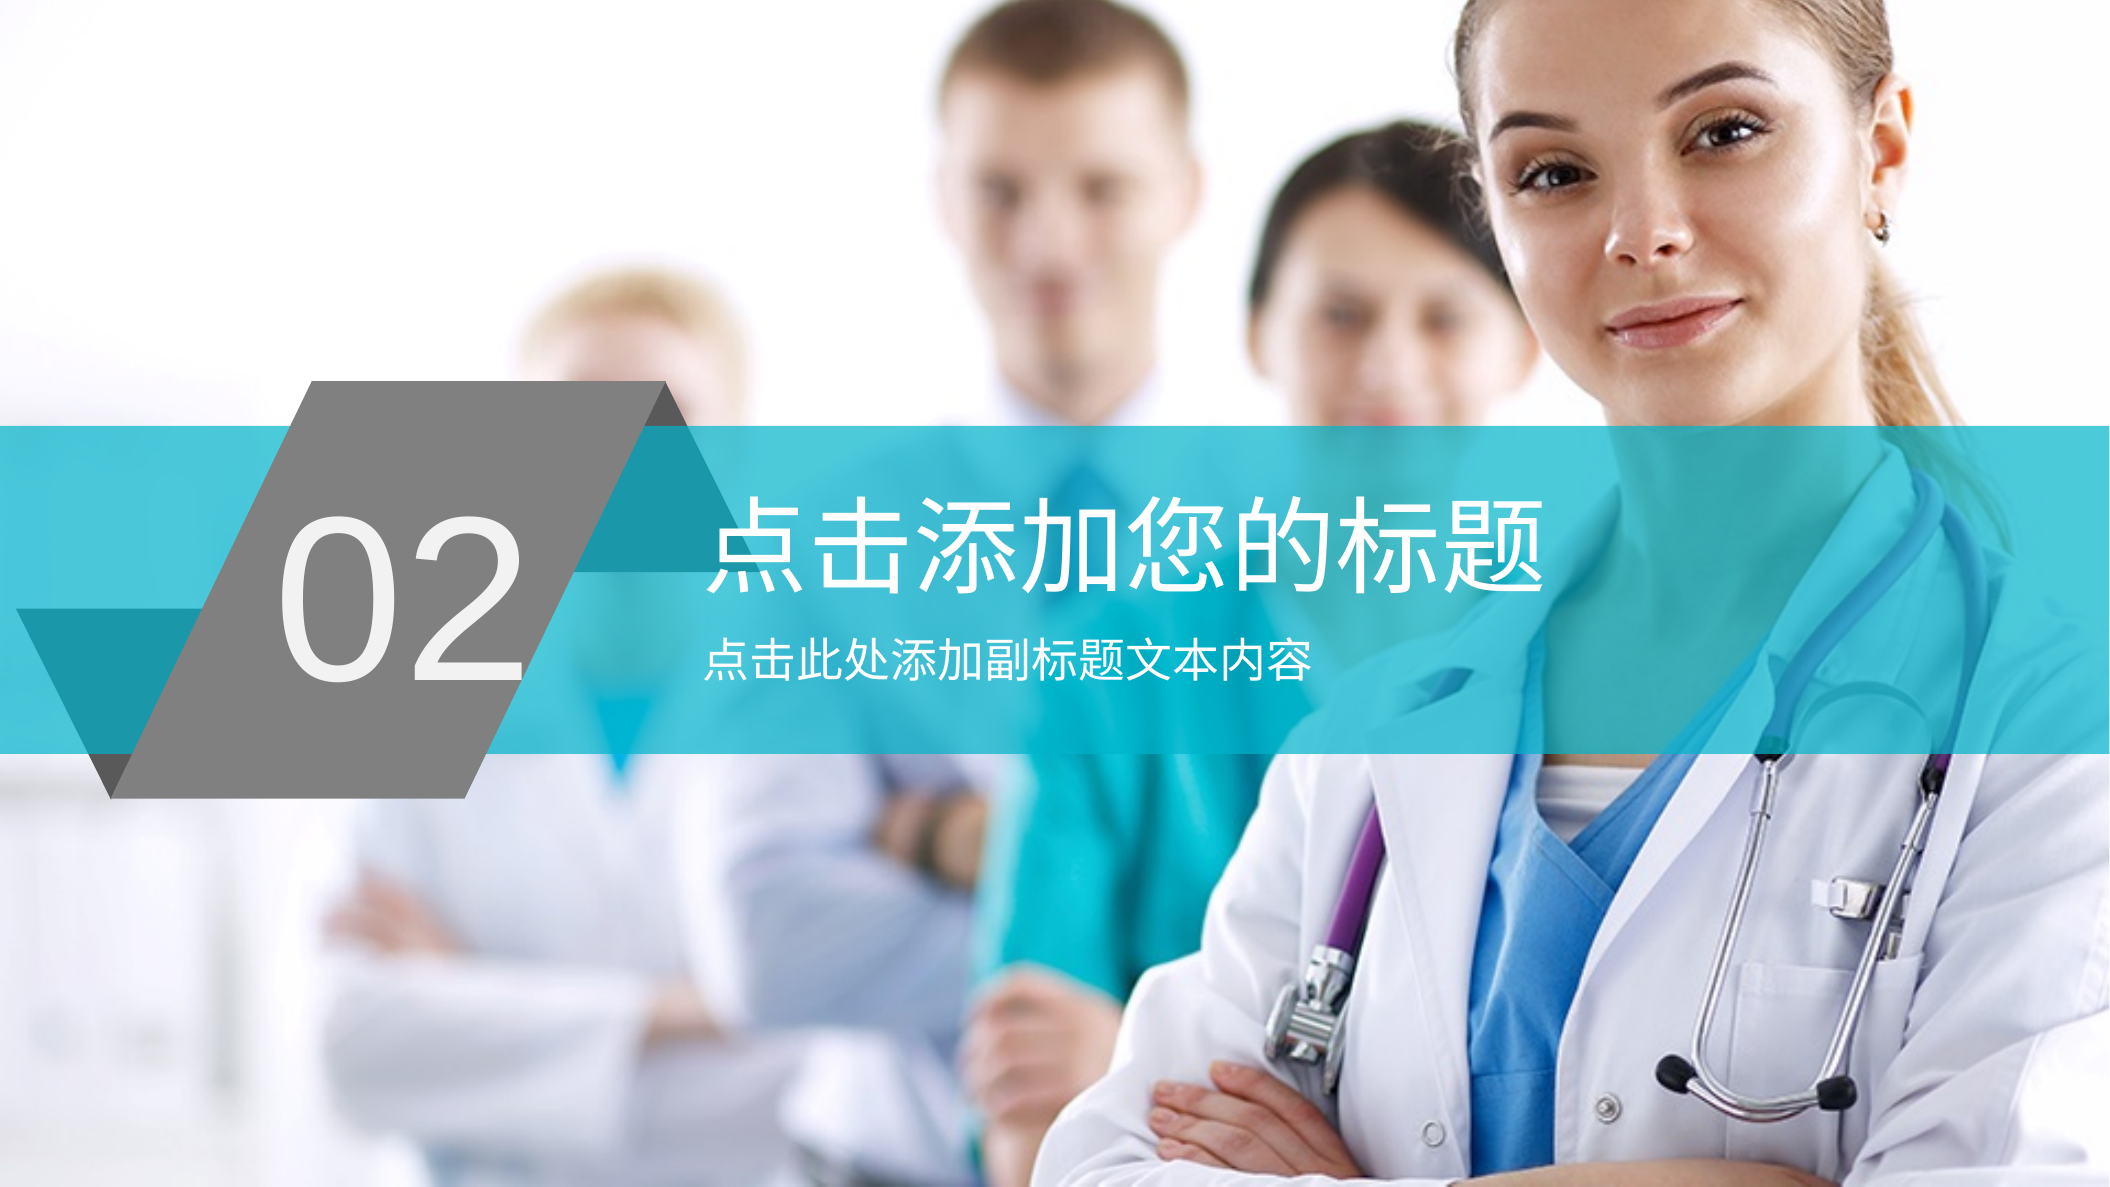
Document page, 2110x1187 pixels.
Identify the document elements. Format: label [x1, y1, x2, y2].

text_box [0, 380, 2110, 800]
text_box [0, 0, 2110, 380]
text_box [0, 800, 2110, 1187]
